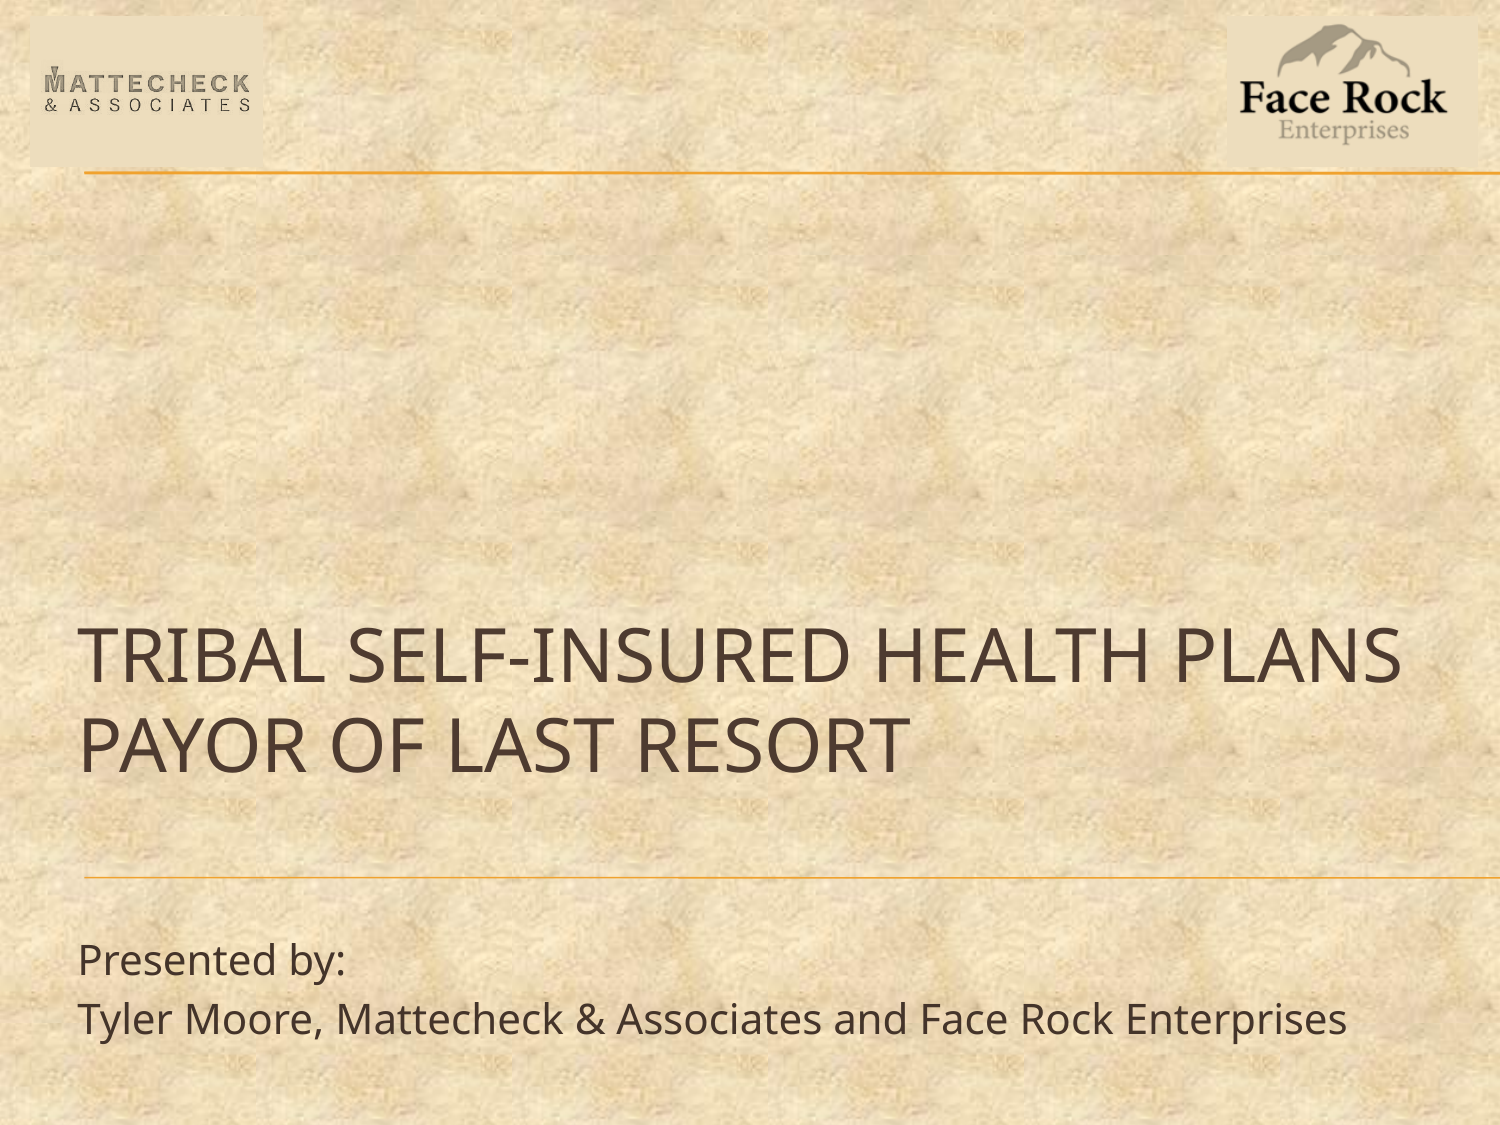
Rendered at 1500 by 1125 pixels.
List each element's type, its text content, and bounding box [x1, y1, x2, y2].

title Tribal Self-Insured Health Plans PayOr of Last Resort [62, 600, 1450, 801]
subtitle Presented by: Tyler Moore, Mattecheck & Associates and Face Rock Enterprises [62, 900, 1450, 1050]
picture [0, 0, 1500, 1125]
